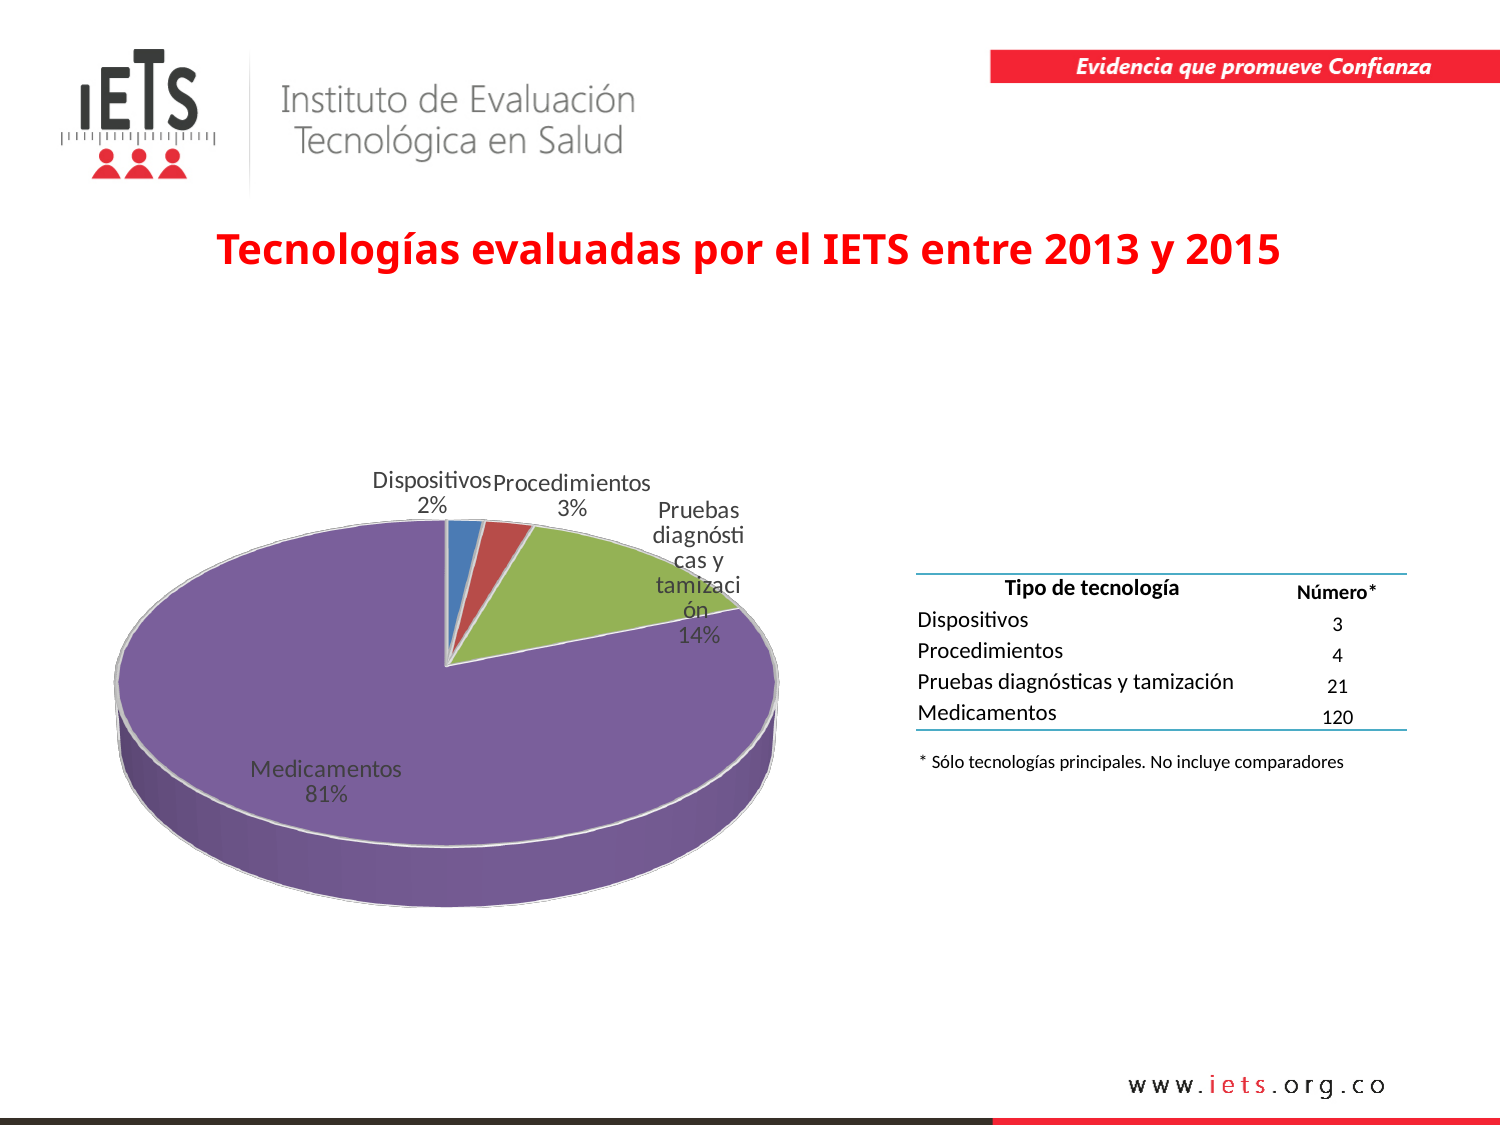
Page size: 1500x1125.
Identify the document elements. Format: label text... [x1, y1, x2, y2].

table_cell Pruebas diagnósticas y tamización [916, 668, 1269, 699]
text_box * Sólo tecnologías principales. No incluye comparadores [903, 742, 1394, 781]
text_box Tecnologías evaluadas por el IETS entre 2013 y 2015 [72, 176, 1425, 320]
picture [0, 0, 1500, 1125]
table_cell Procedimientos [916, 636, 1269, 668]
table_cell Medicamentos [916, 699, 1269, 729]
table_cell Dispositivos [916, 605, 1269, 636]
chart [0, 357, 886, 995]
table_cell 4 [1269, 636, 1407, 668]
table_header Tipo de tecnología [916, 575, 1269, 605]
table_header Número* [1269, 575, 1407, 605]
table_cell 3 [1269, 605, 1407, 636]
table_cell 120 [1269, 699, 1407, 729]
table_cell 21 [1269, 668, 1407, 699]
